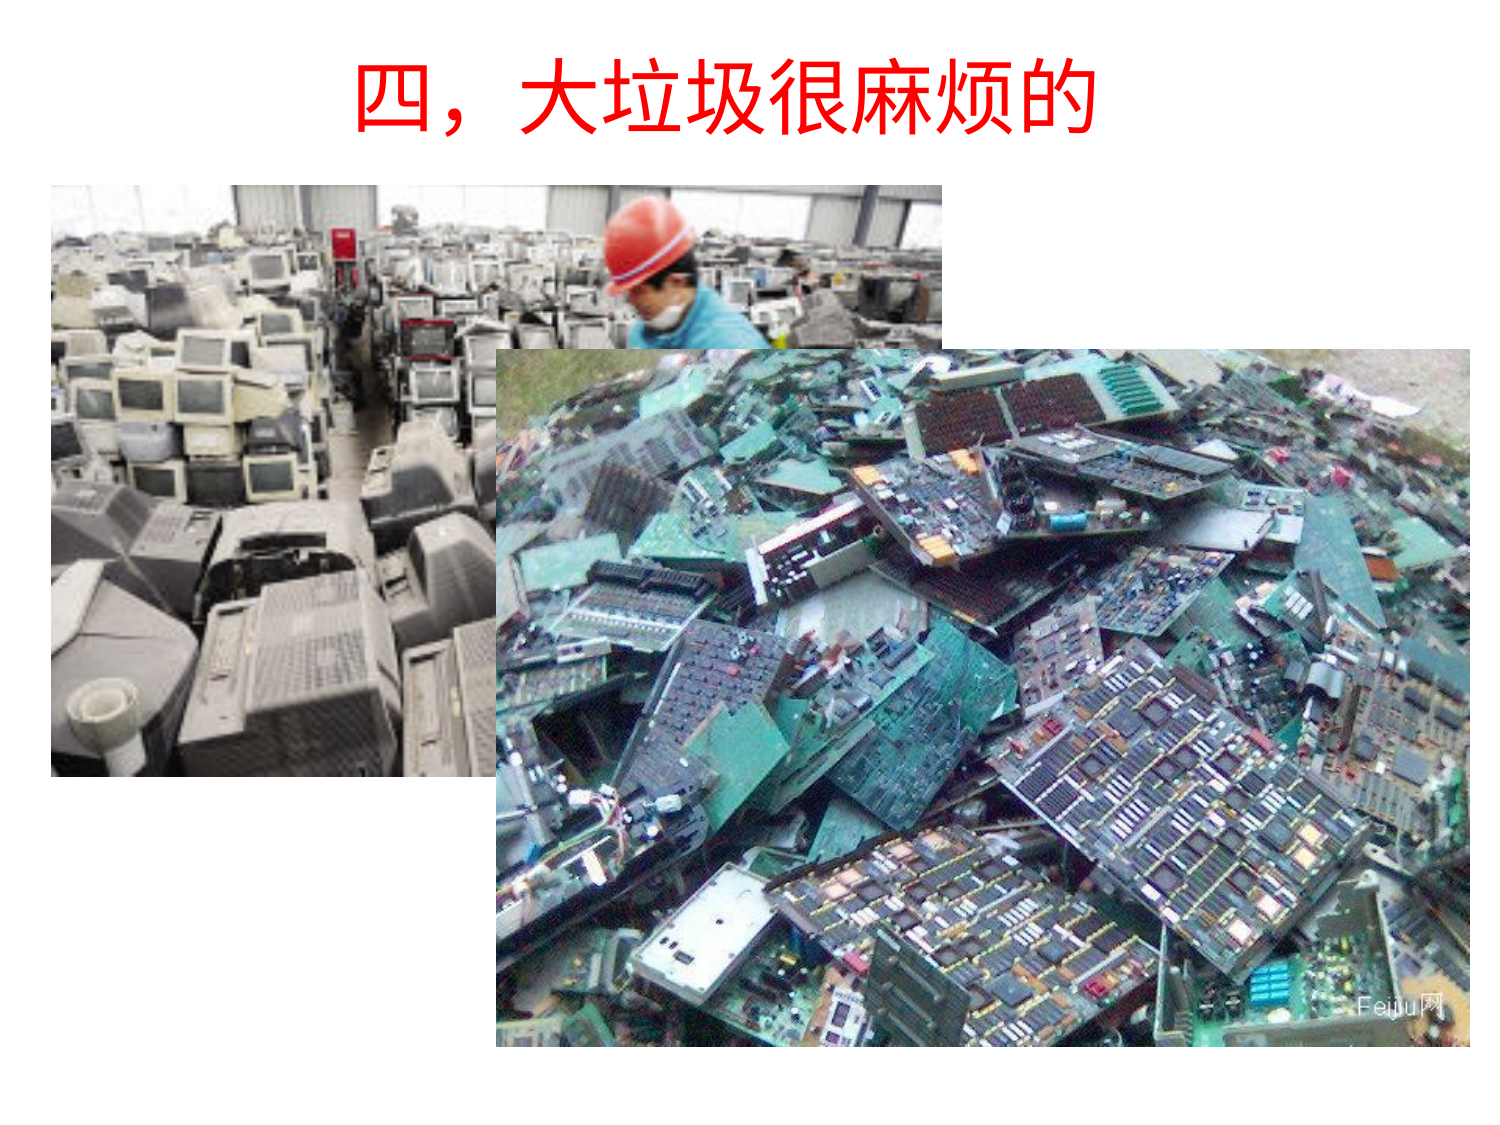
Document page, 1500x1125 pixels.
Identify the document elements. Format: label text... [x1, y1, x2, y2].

picture [50, 185, 1470, 1047]
text_box 四，大垃圾很麻烦的 [336, 37, 1223, 153]
